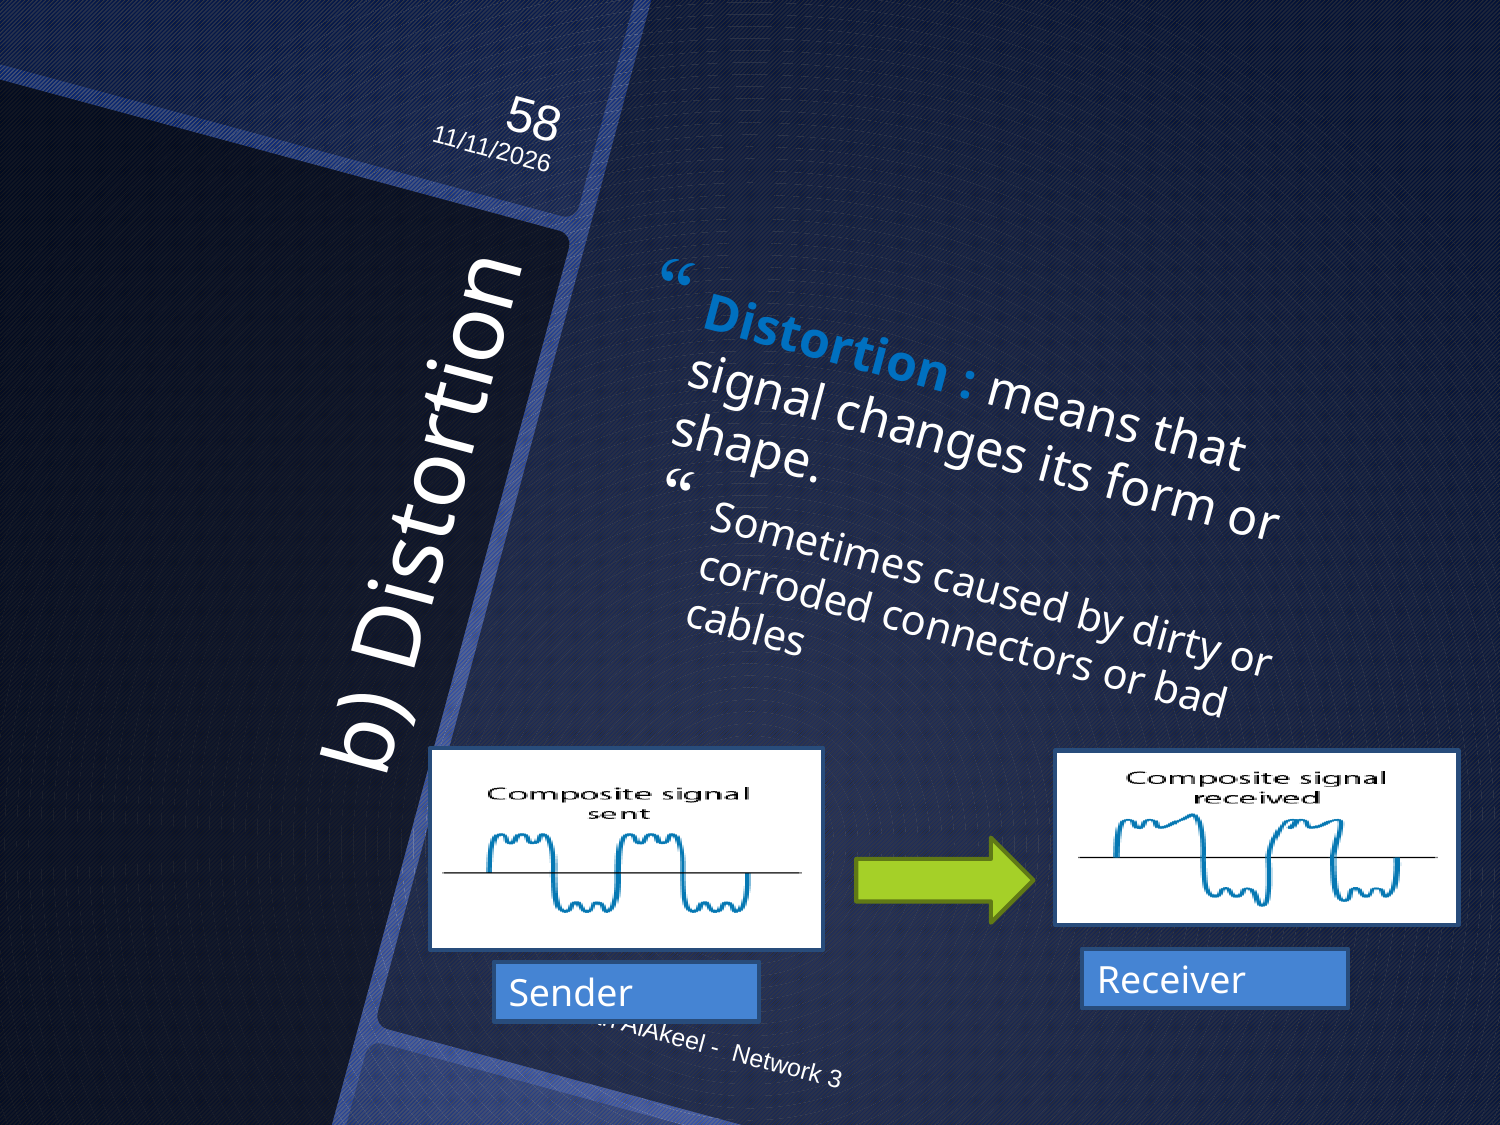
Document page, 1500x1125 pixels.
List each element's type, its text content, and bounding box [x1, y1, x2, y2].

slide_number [274, 81, 569, 197]
picture [431, 749, 822, 949]
text_box [854, 835, 1036, 925]
text_box Receiver [1080, 947, 1350, 1010]
text_box Sender [492, 961, 761, 1024]
title b) Distortion [69, 181, 554, 1056]
slide_number 58 [206, 1, 585, 157]
picture [1056, 752, 1457, 924]
list Distortion : means that signal changes its form or shape. Sometimes caused by dirty or corroded connectors or bad cables [511, 72, 1430, 1076]
footer Fatimah AlAkeel - Network 3 [517, 1024, 903, 1123]
